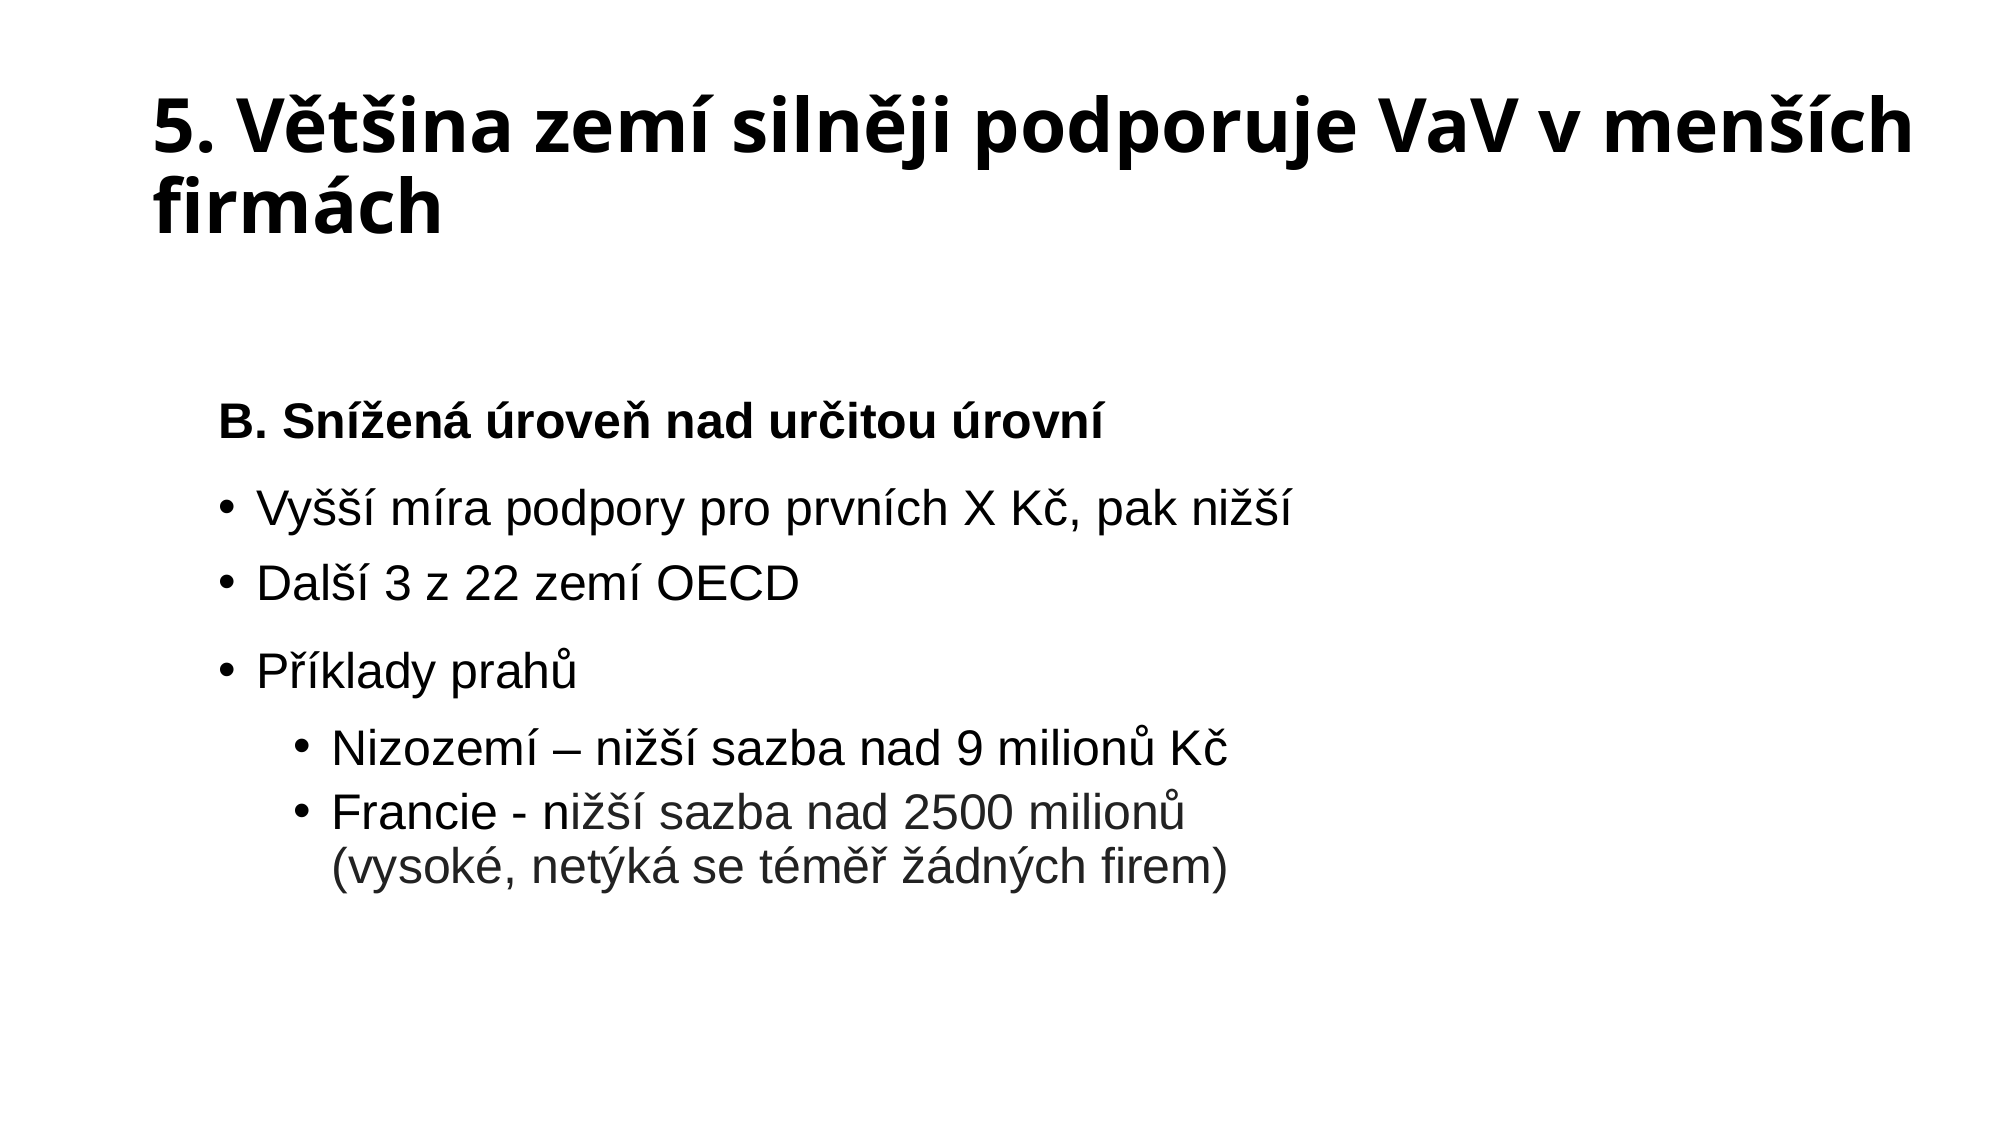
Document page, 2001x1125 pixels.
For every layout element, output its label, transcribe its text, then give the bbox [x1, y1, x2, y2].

title 5. Většina zemí silněji podporuje VaV v menších firmách [137, 59, 1954, 278]
text_box B. Snížená úroveň nad určitou úrovní Vyšší míra podpory pro prvních X Kč, pak nižší Další 3 z 22 zemí OECD Příklady prahů Nizozemí – nižší sazba nad 9 milionů Kč Francie - nižší sazba nad 2500 milionů (vysoké, netýká se téměř žádných firem) [203, 387, 1368, 1125]
